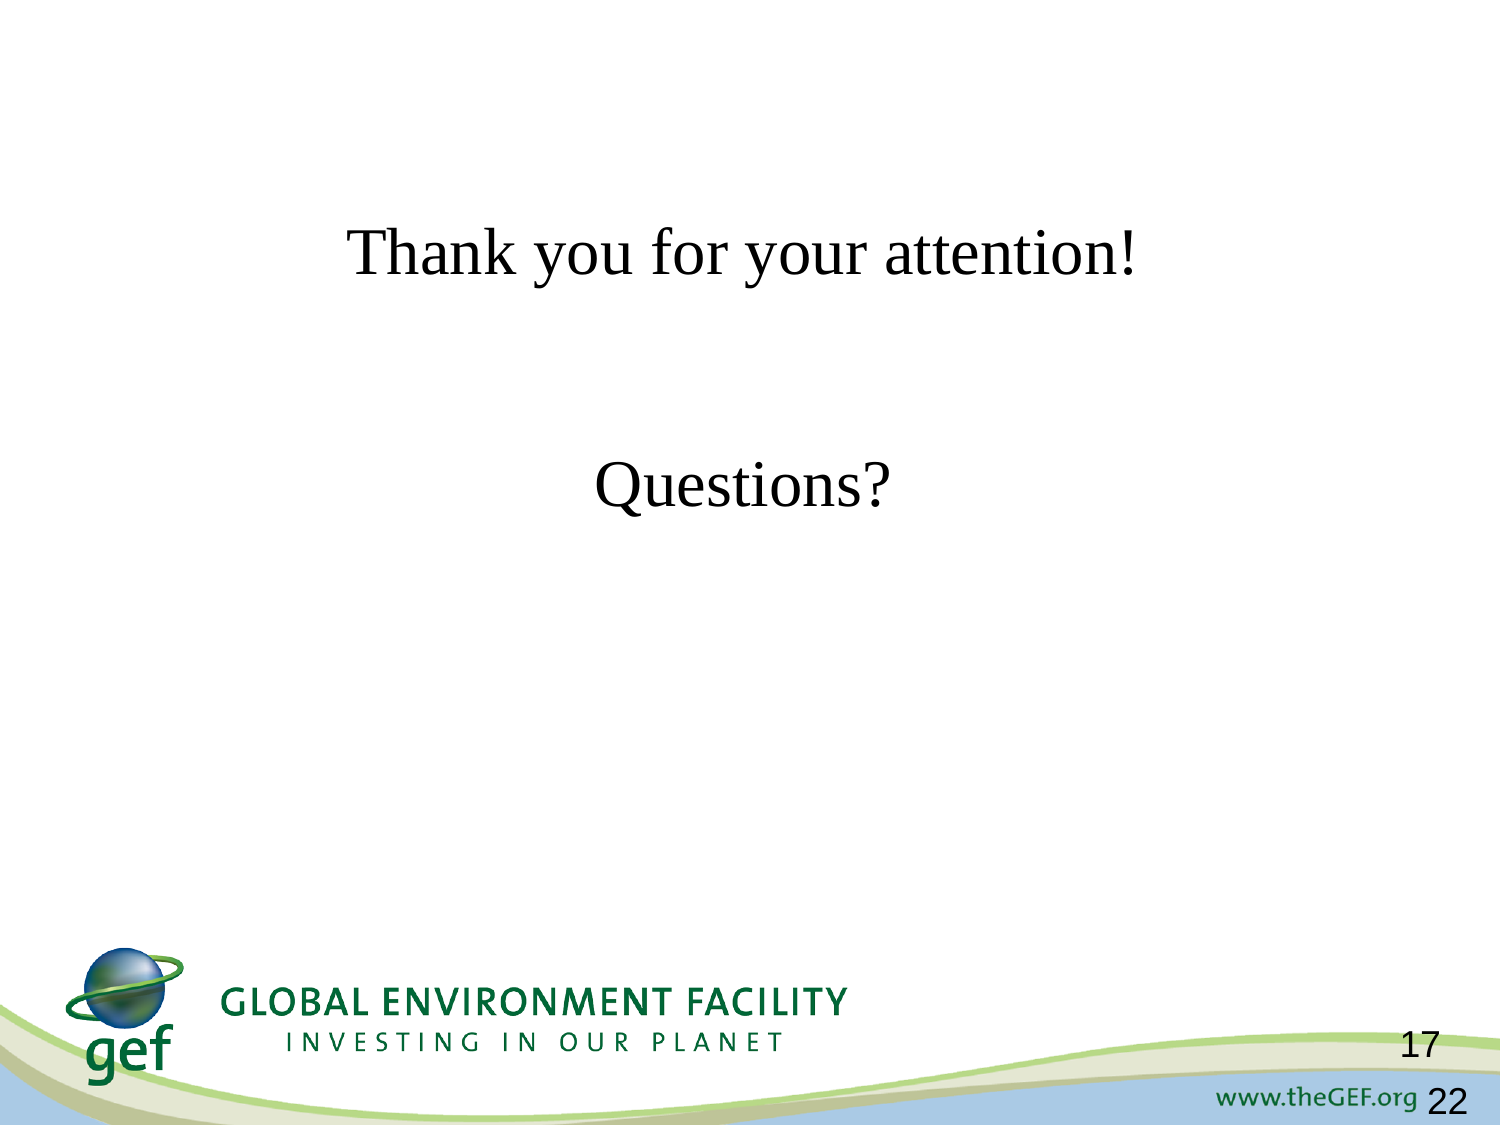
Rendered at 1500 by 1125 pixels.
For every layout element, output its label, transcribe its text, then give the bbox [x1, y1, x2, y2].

picture [0, 920, 1500, 1125]
text_box 17 [1384, 1012, 1485, 1073]
list Thank you for your attention! Questions? [74, 199, 1413, 888]
